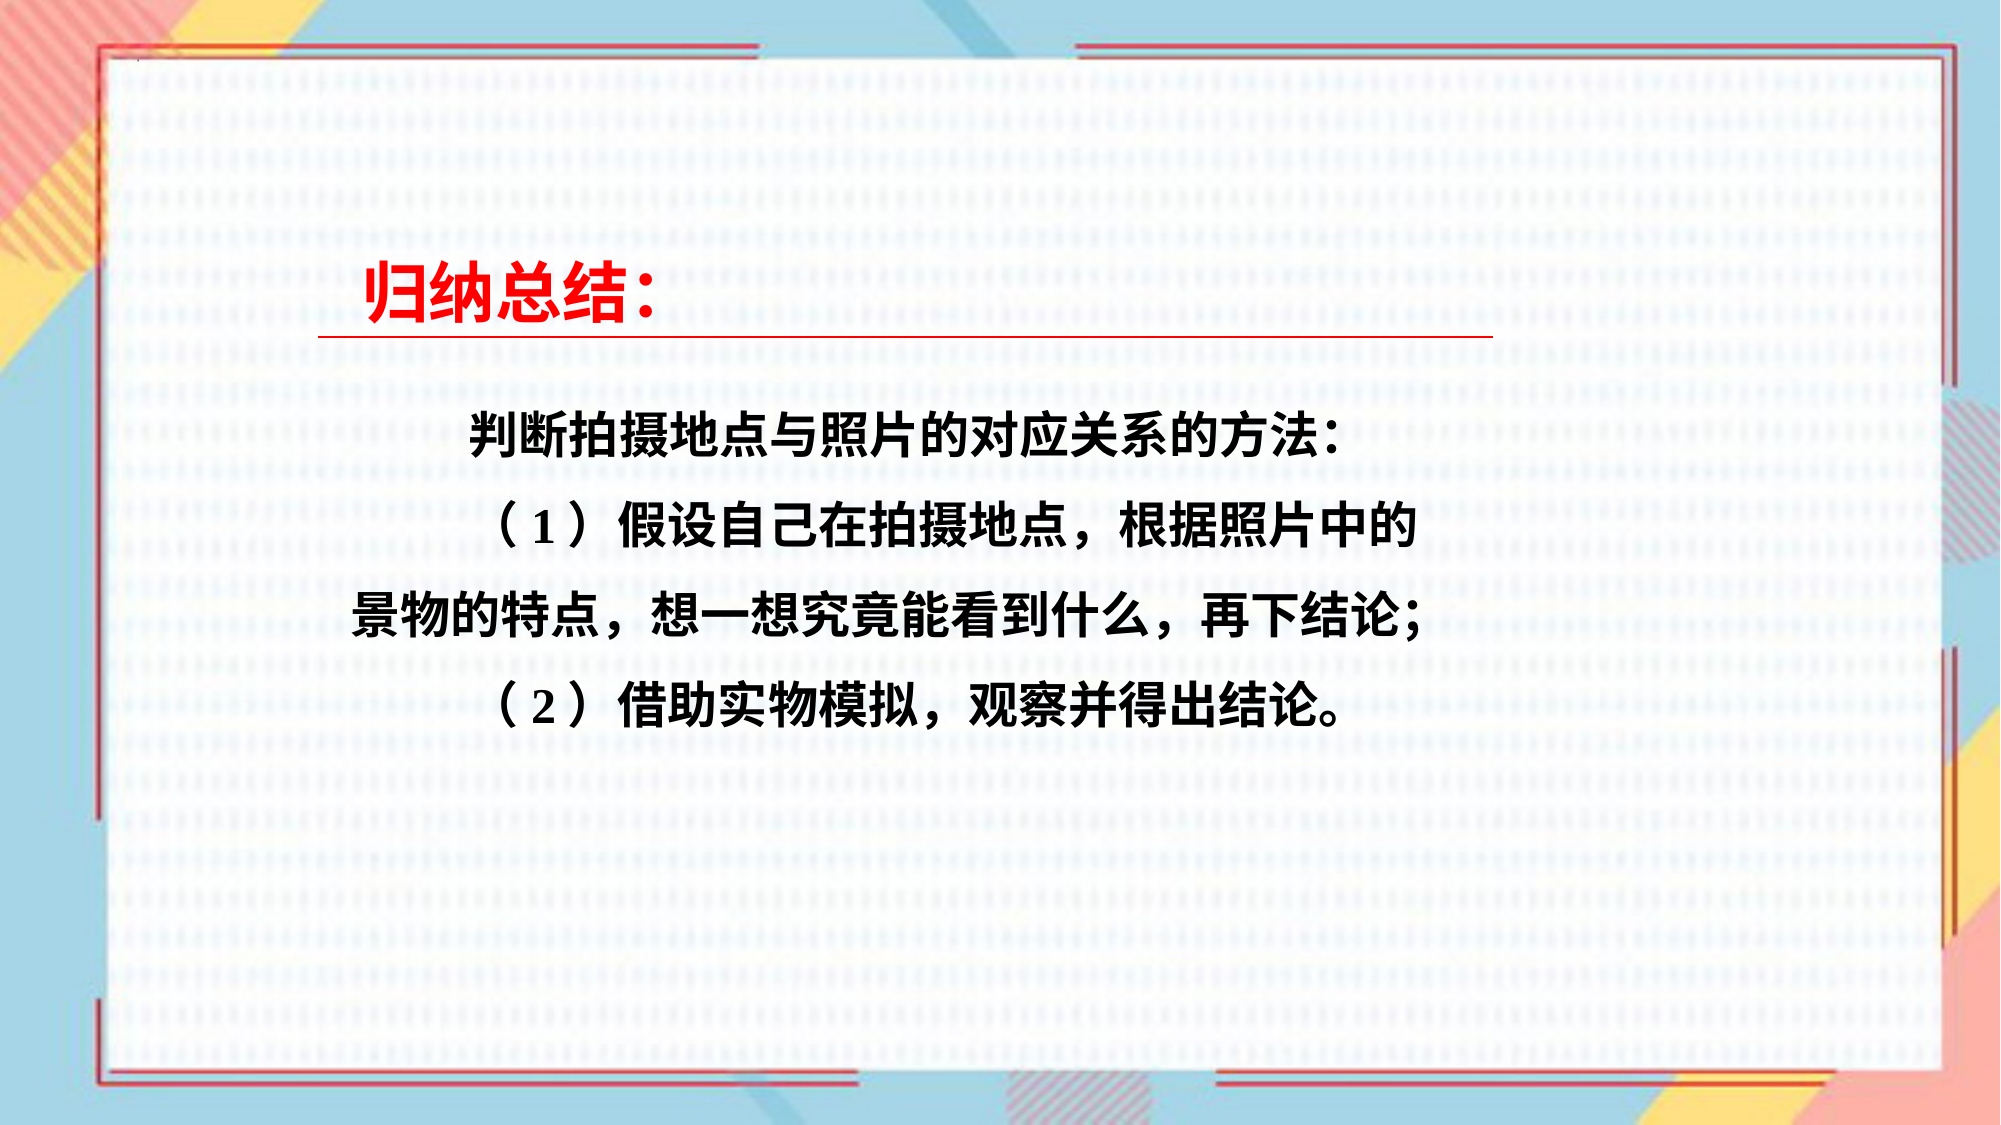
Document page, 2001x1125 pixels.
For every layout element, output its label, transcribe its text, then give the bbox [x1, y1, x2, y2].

text_box 归纳总结： [347, 243, 712, 336]
text_box 判断拍摄地点与照片的对应关系的方法： （1）假设自己在拍摄地点，根据照片中的景物的特点，想一想究竟能看到什么，再下结论； （2）借助实物模拟，观察并得出结论。 [335, 365, 1463, 741]
picture [0, 0, 2001, 1125]
